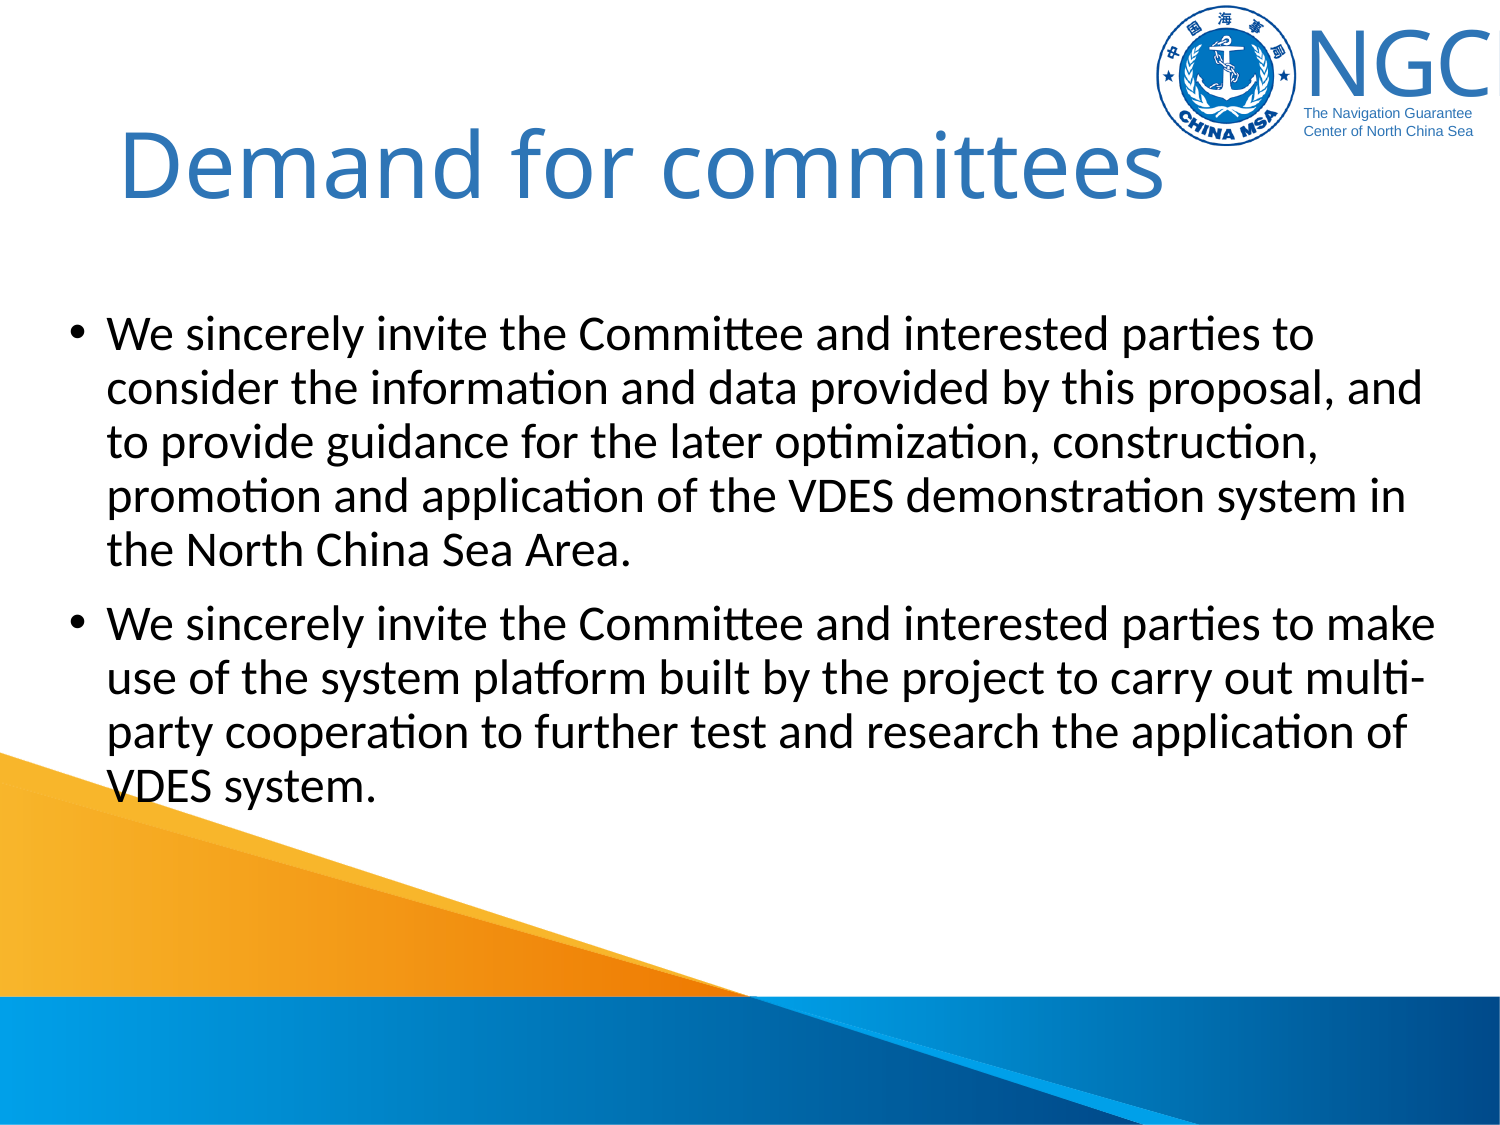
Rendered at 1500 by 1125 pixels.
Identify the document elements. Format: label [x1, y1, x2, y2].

text_box [1111, 0, 1500, 157]
picture [0, 0, 1500, 1125]
